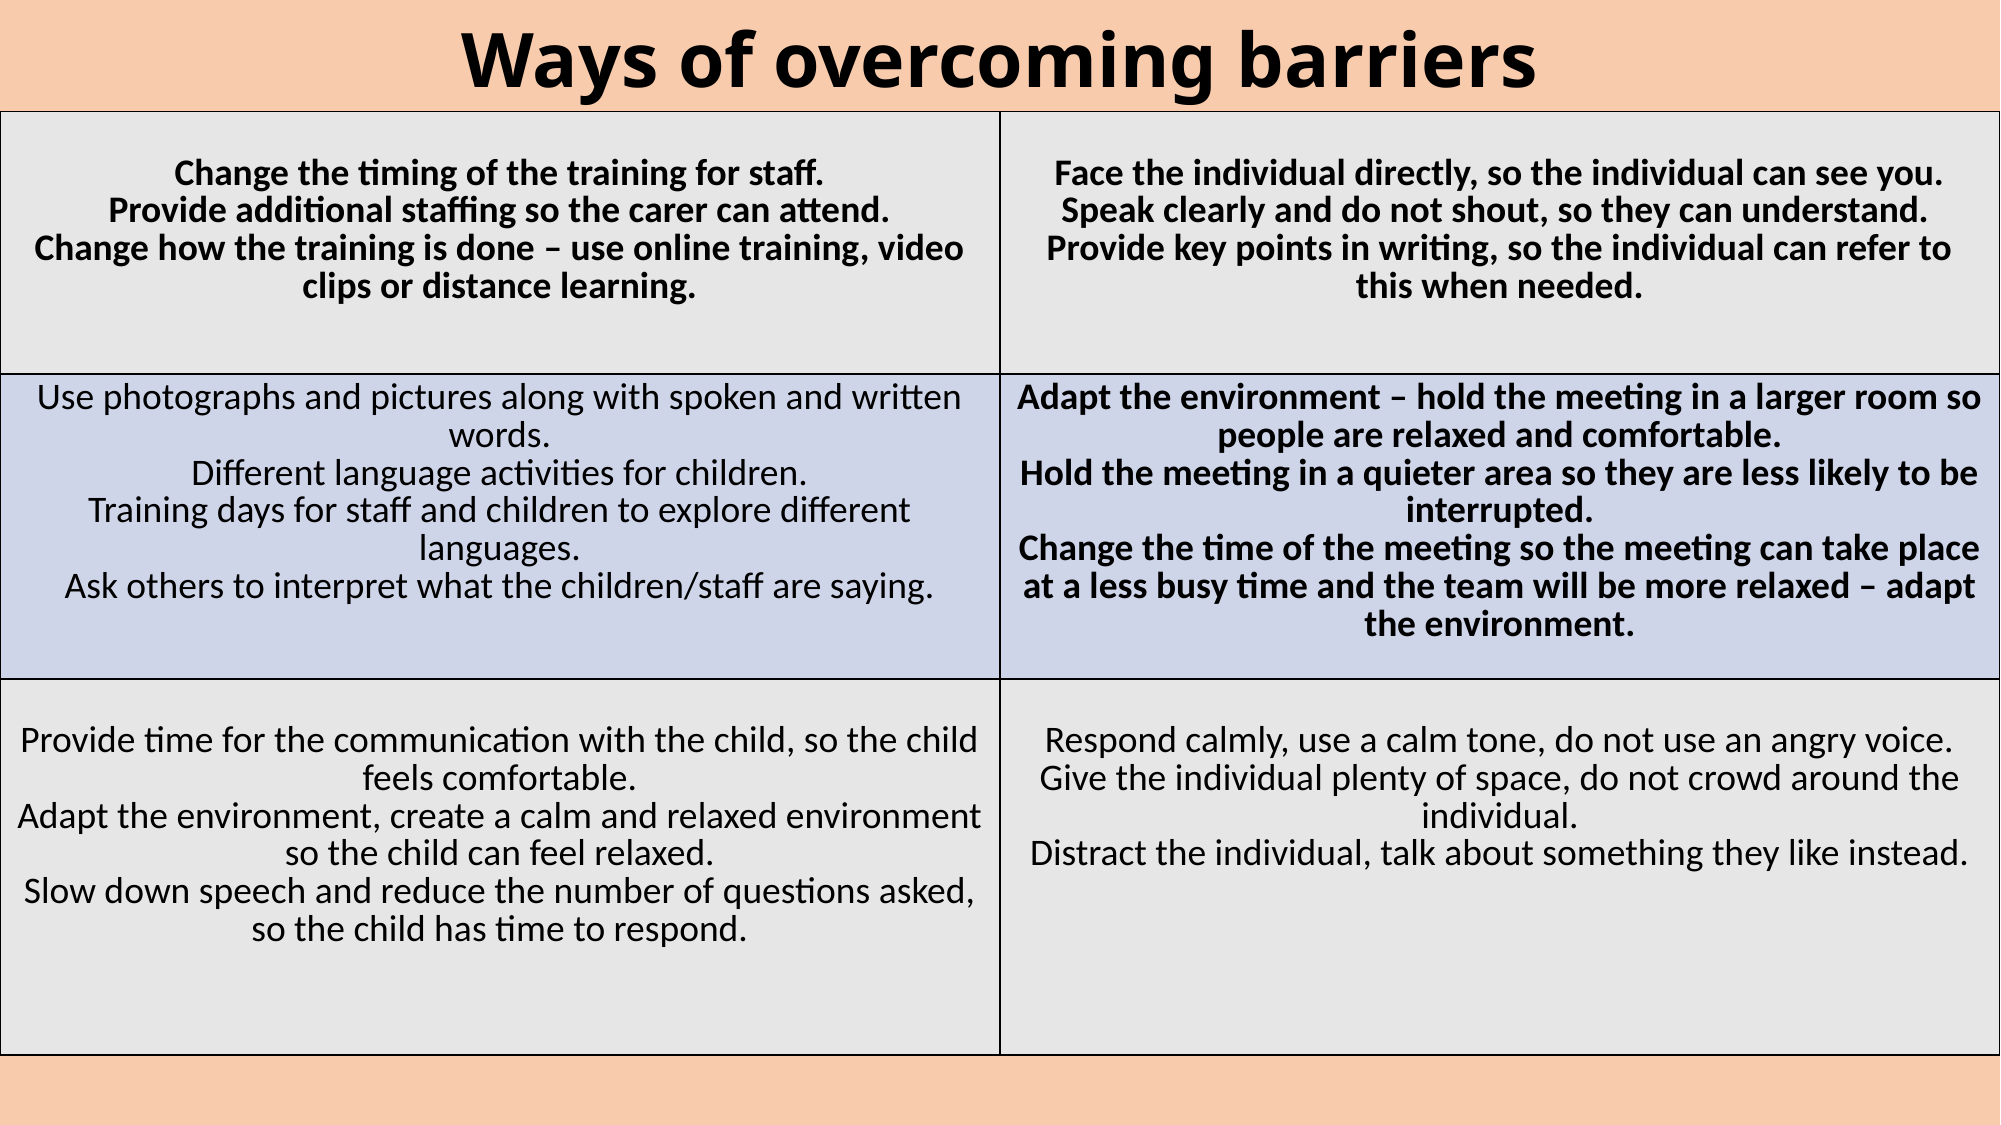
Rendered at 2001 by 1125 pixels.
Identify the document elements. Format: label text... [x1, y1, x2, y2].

table_cell Adapt the environment – hold the meeting in a larger room so people are relaxed and comfortable. Hold the meeting in a quieter area so they are less likely to be interrupted. Change the time of the meeting so the meeting can take place at a less busy time and the team will be more relaxed – adapt the environment. [1001, 375, 1999, 678]
table_cell Respond calmly, use a calm tone, do not use an angry voice. Give the individual plenty of space, do not crowd around the individual. Distract the individual, talk about something they like instead. [1001, 680, 1999, 1054]
table_header Change the timing of the training for staff. Provide additional staffing so the carer can attend. Change how the training is done – use online training, video clips or distance learning. [1, 112, 999, 373]
table_cell Use photographs and pictures along with spoken and written words. Different language activities for children. Training days for staff and children to explore different languages. Ask others to interpret what the children/staff are saying. [1, 375, 999, 678]
table_cell Provide time for the communication with the child, so the child feels comfortable. Adapt the environment, create a calm and relaxed environment so the child can feel relaxed. Slow down speech and reduce the number of questions asked, so the child has time to respond. [1, 680, 999, 1054]
title Ways of overcoming barriers [137, 14, 1863, 111]
table_header Face the individual directly, so the individual can see you. Speak clearly and do not shout, so they can understand. Provide key points in writing, so the individual can refer to this when needed. [1001, 112, 1999, 373]
